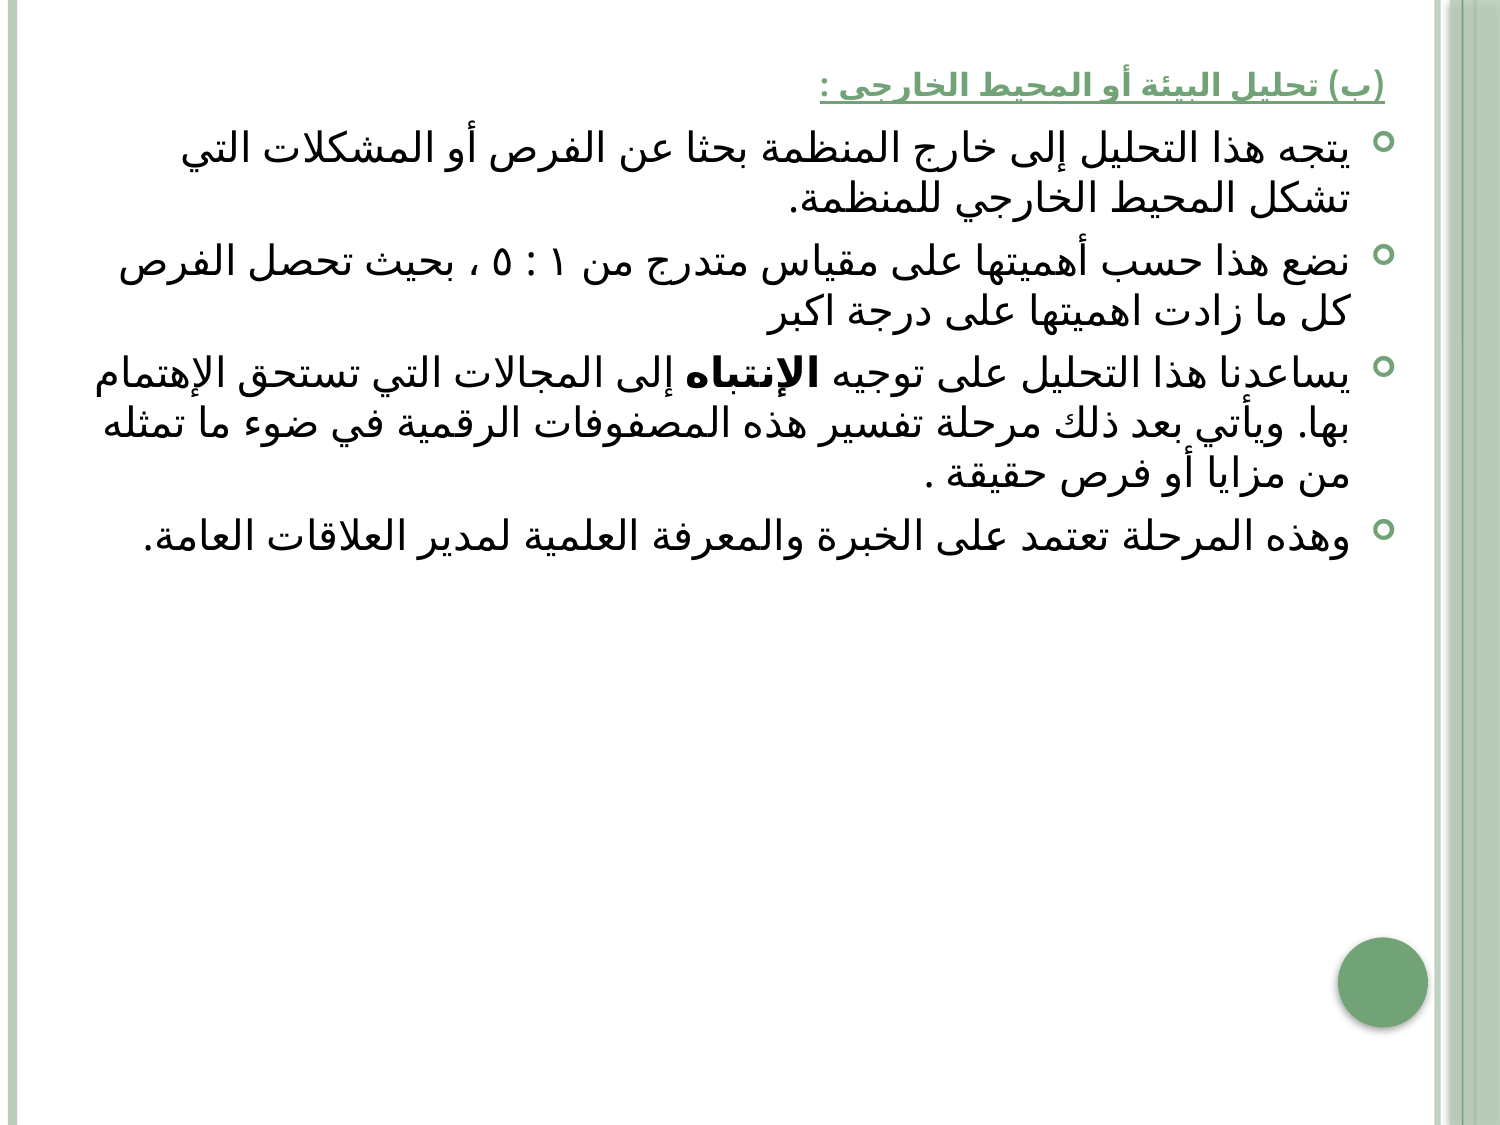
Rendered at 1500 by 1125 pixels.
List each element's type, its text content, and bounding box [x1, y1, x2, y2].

title (ب) تحليل البيئة أو المحيط الخارجي : [75, 19, 1400, 113]
list يتجه هذا التحليل إلى خارج المنظمة بحثا عن الفرص أو المشكلات التي تشكل المحيط الخارجي للمنظمة. نضع هذا حسب أهميتها على مقياس متدرج من ١ : ٥ ، بحيث تحصل الفرص كل ما زادت اهميتها على درجة اكبر يساعدنا هذا التحليل على توجيه الإنتباه إلى المجالات التي تستحق الإهتمام بها. ويأتي بعد ذلك مرحلة تفسير هذه المصفوفات الرقمية في ضوء ما تمثله من مزايا أو فرص حقيقة . وهذه المرحلة تعتمد على الخبرة والمعرفة العلمية لمدير العلاقات العامة. [75, 113, 1412, 1062]
